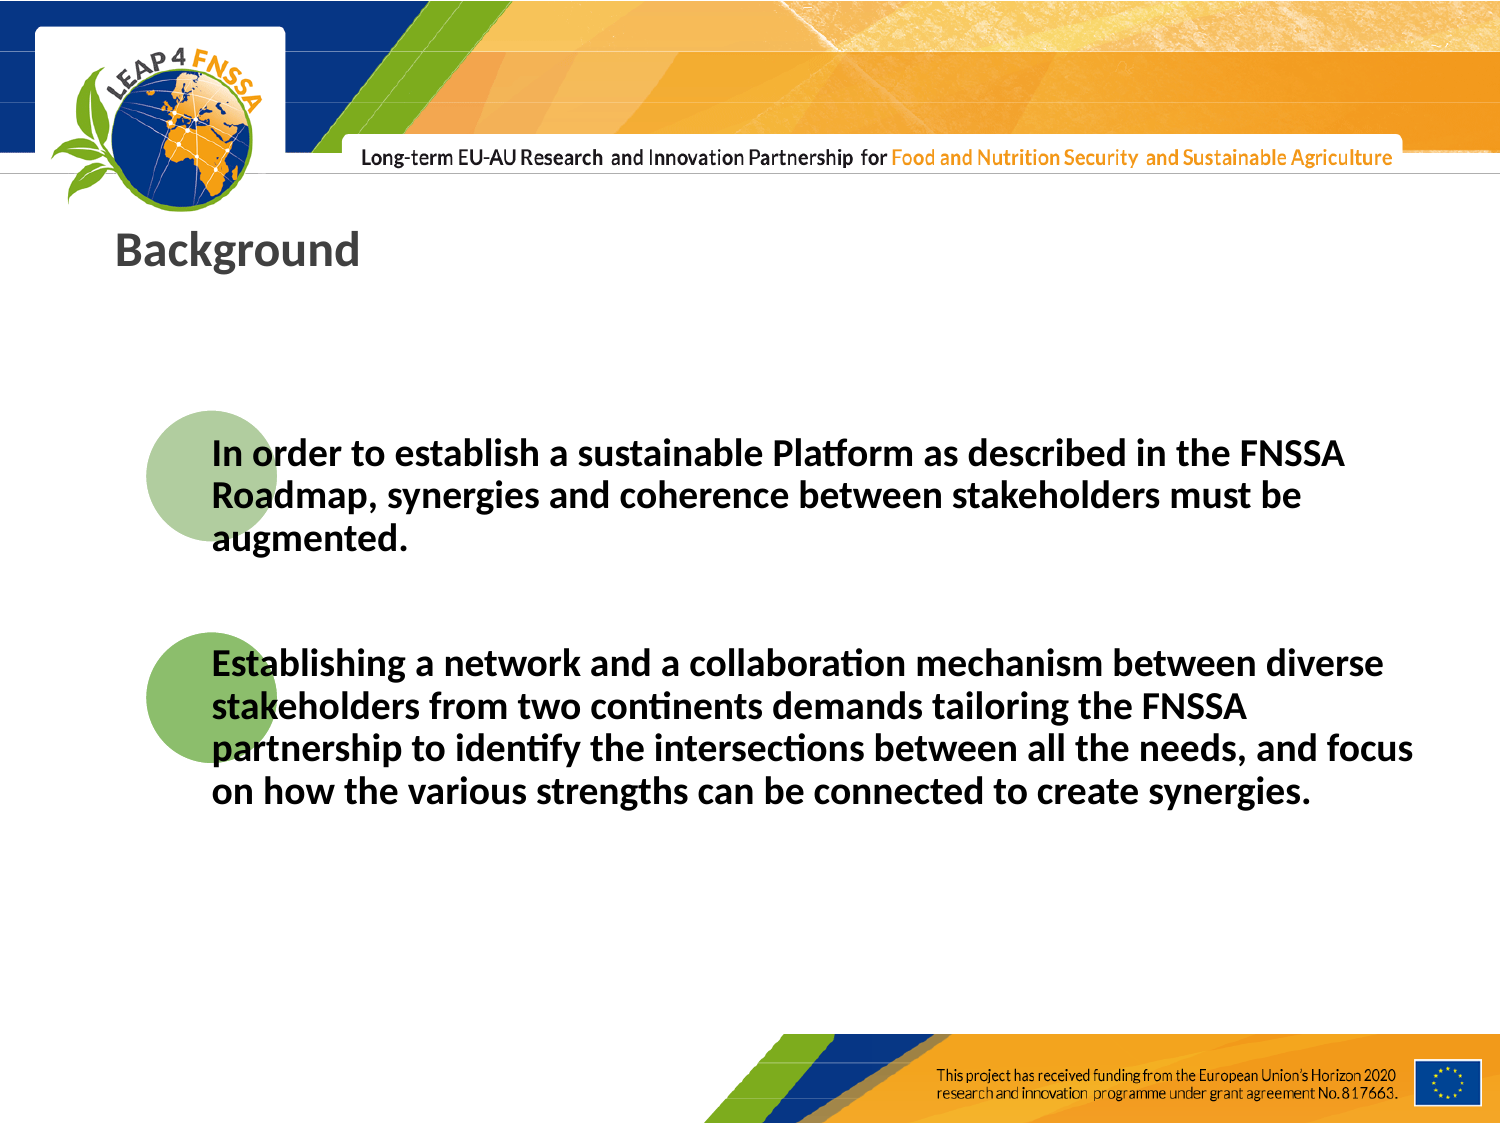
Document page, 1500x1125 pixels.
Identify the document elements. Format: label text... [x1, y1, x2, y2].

picture [0, 1034, 1500, 1123]
text_box Background [99, 215, 1448, 257]
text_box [34, 257, 1448, 966]
picture [0, 1, 1500, 251]
